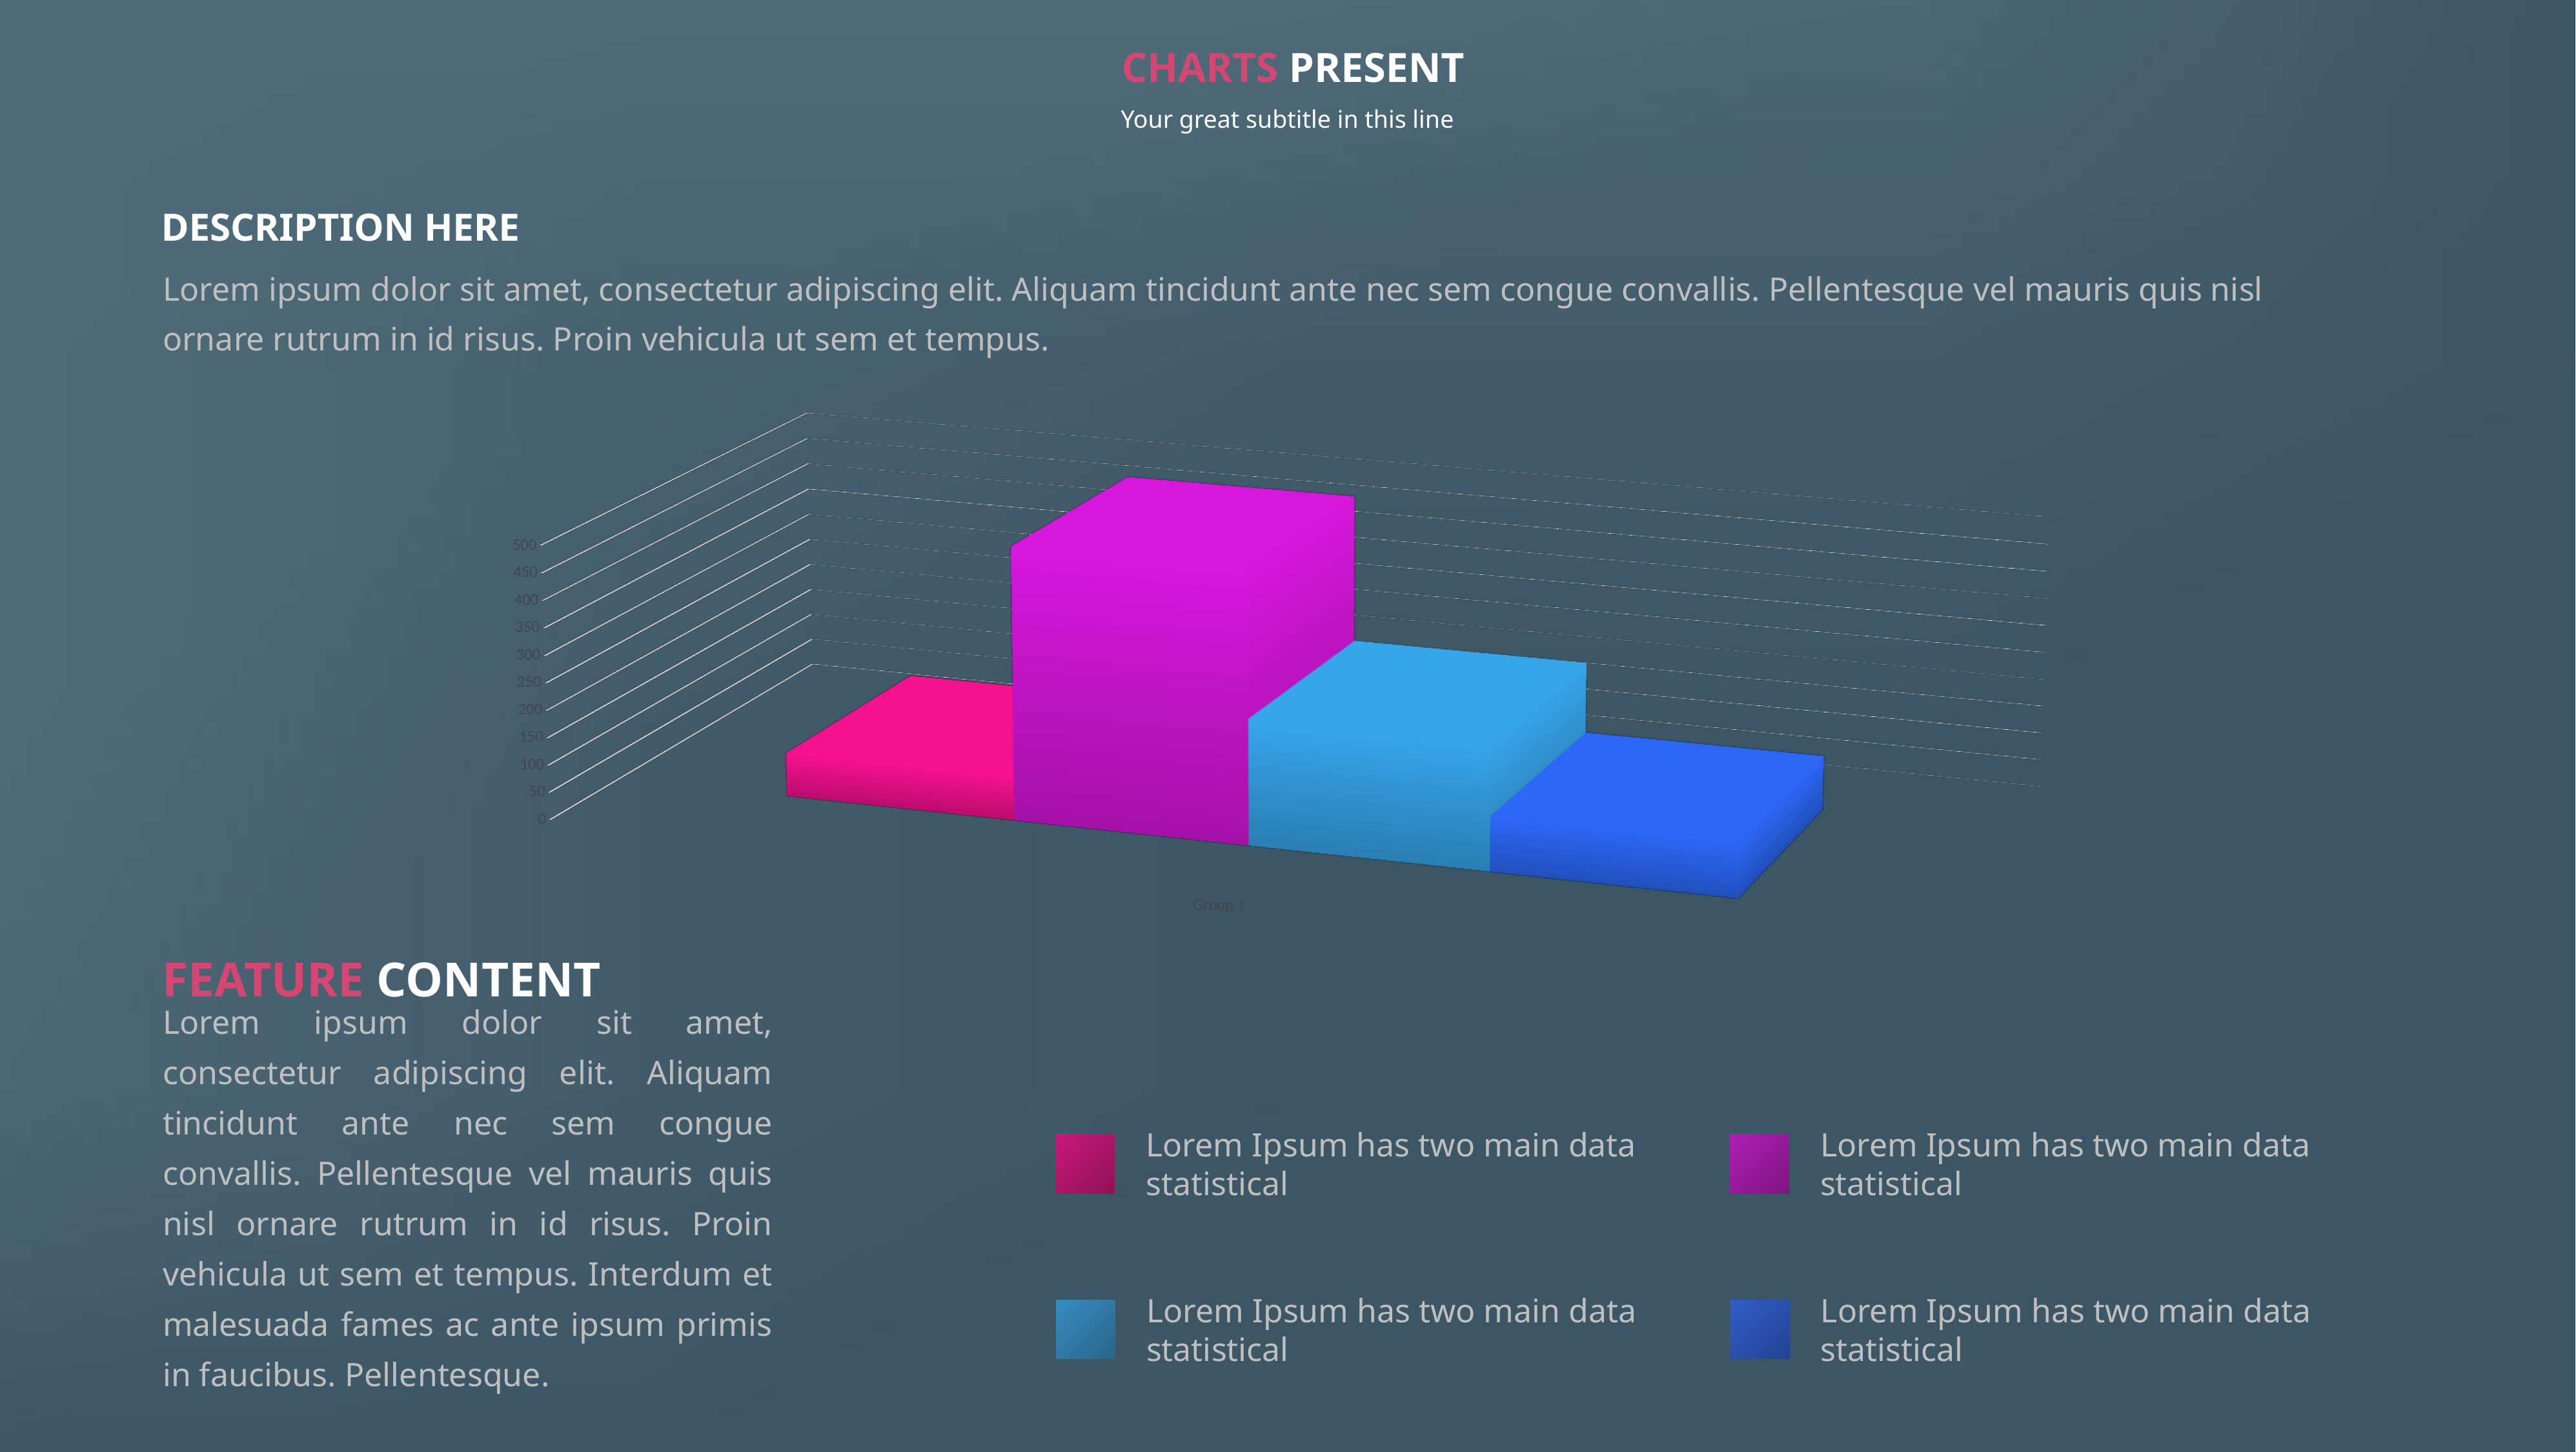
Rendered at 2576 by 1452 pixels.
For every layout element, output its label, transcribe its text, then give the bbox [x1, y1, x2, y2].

text_box [1055, 1298, 1117, 1360]
text_box Lorem Ipsum has two main data statistical [1797, 1113, 2384, 1214]
text_box [1729, 1133, 1790, 1195]
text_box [136, 193, 2377, 372]
chart [141, 401, 2369, 1028]
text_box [136, 944, 799, 1383]
text_box [1729, 1298, 1790, 1360]
text_box Lorem Ipsum has two main data statistical [1122, 1113, 1728, 1214]
text_box [1054, 1133, 1116, 1195]
text_box Lorem Ipsum has two main data statistical [1123, 1278, 1729, 1380]
picture [0, 0, 2576, 1452]
text_box Lorem Ipsum has two main data statistical [1797, 1278, 2385, 1380]
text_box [803, 32, 1783, 146]
